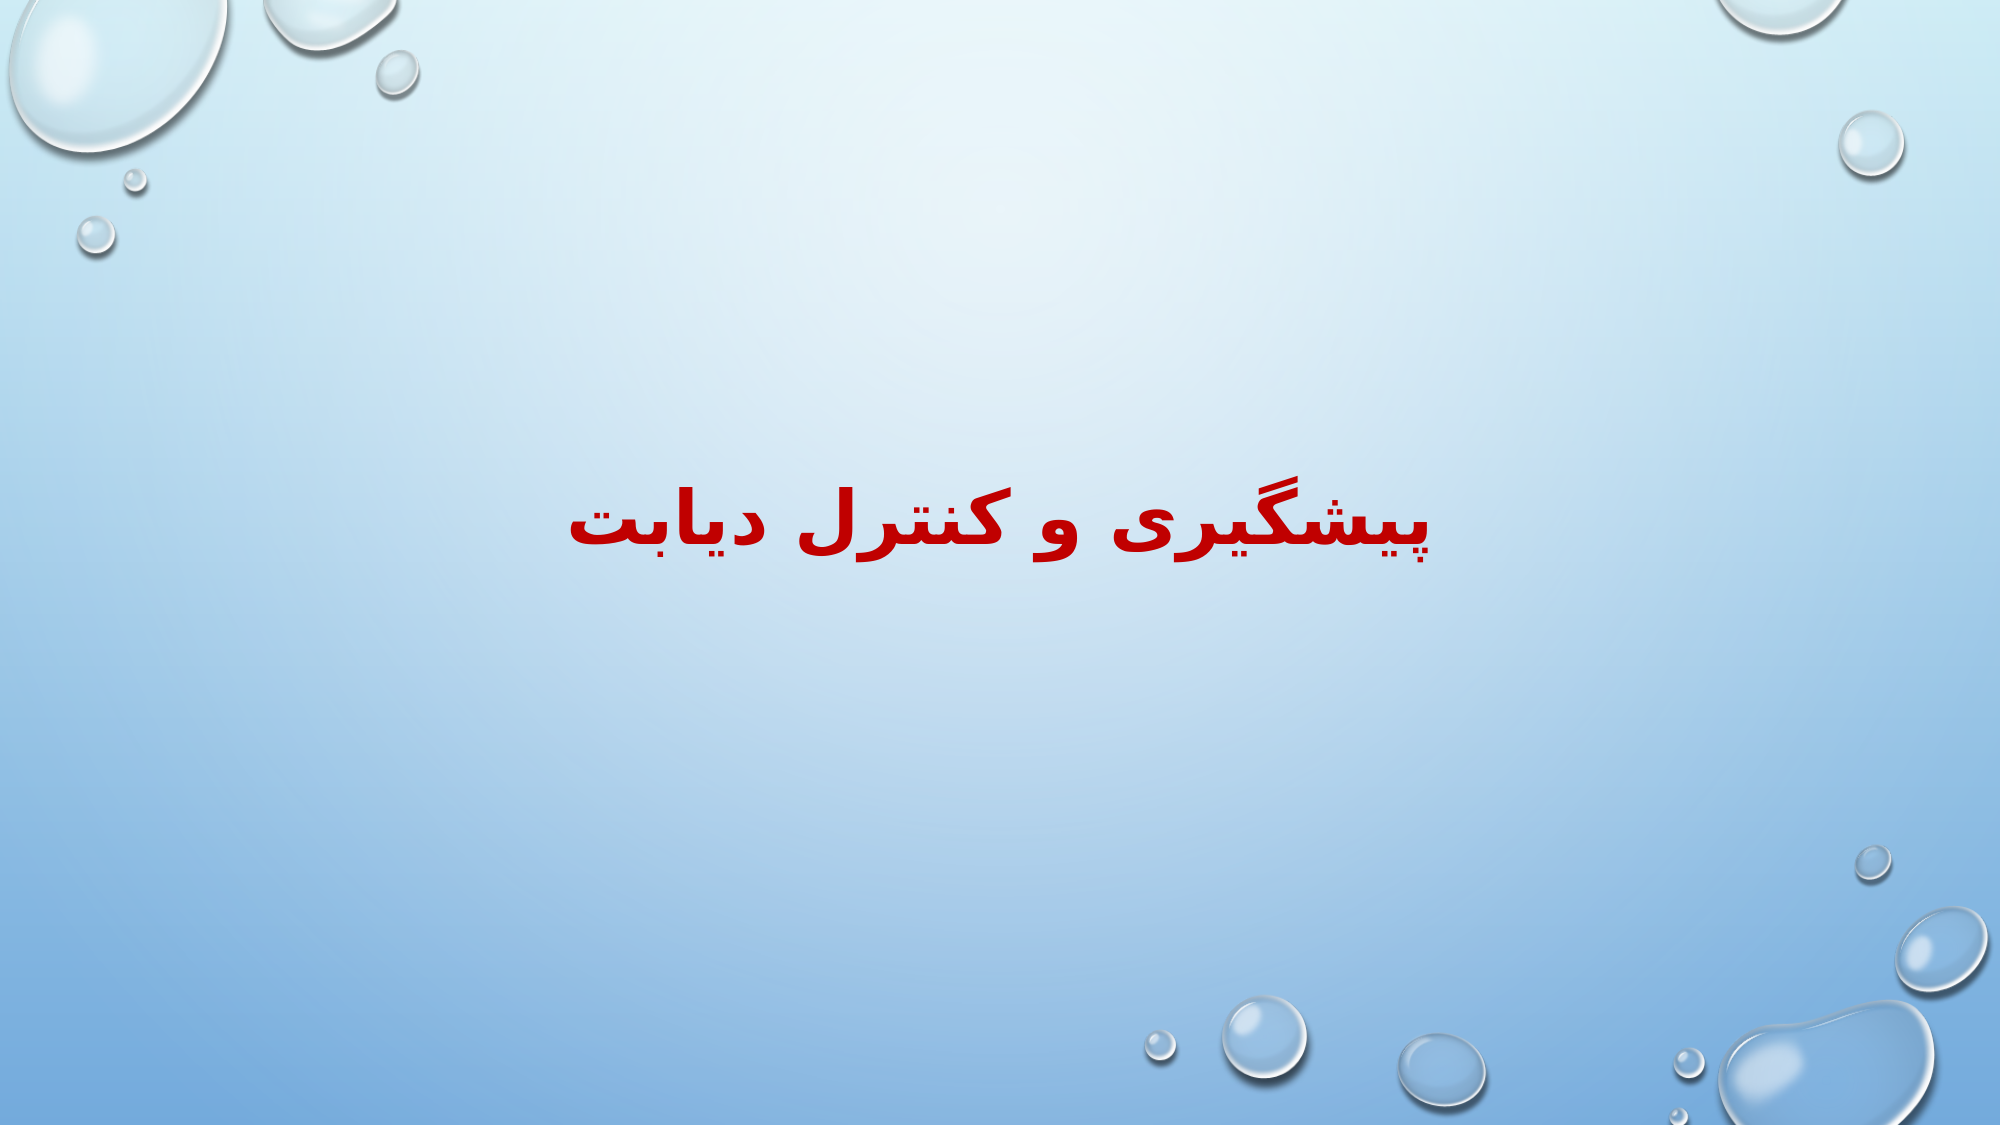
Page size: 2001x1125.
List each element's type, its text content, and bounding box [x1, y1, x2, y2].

title پیشگیری و کنترل دیابت [149, 101, 1851, 939]
picture [0, 0, 2000, 1125]
